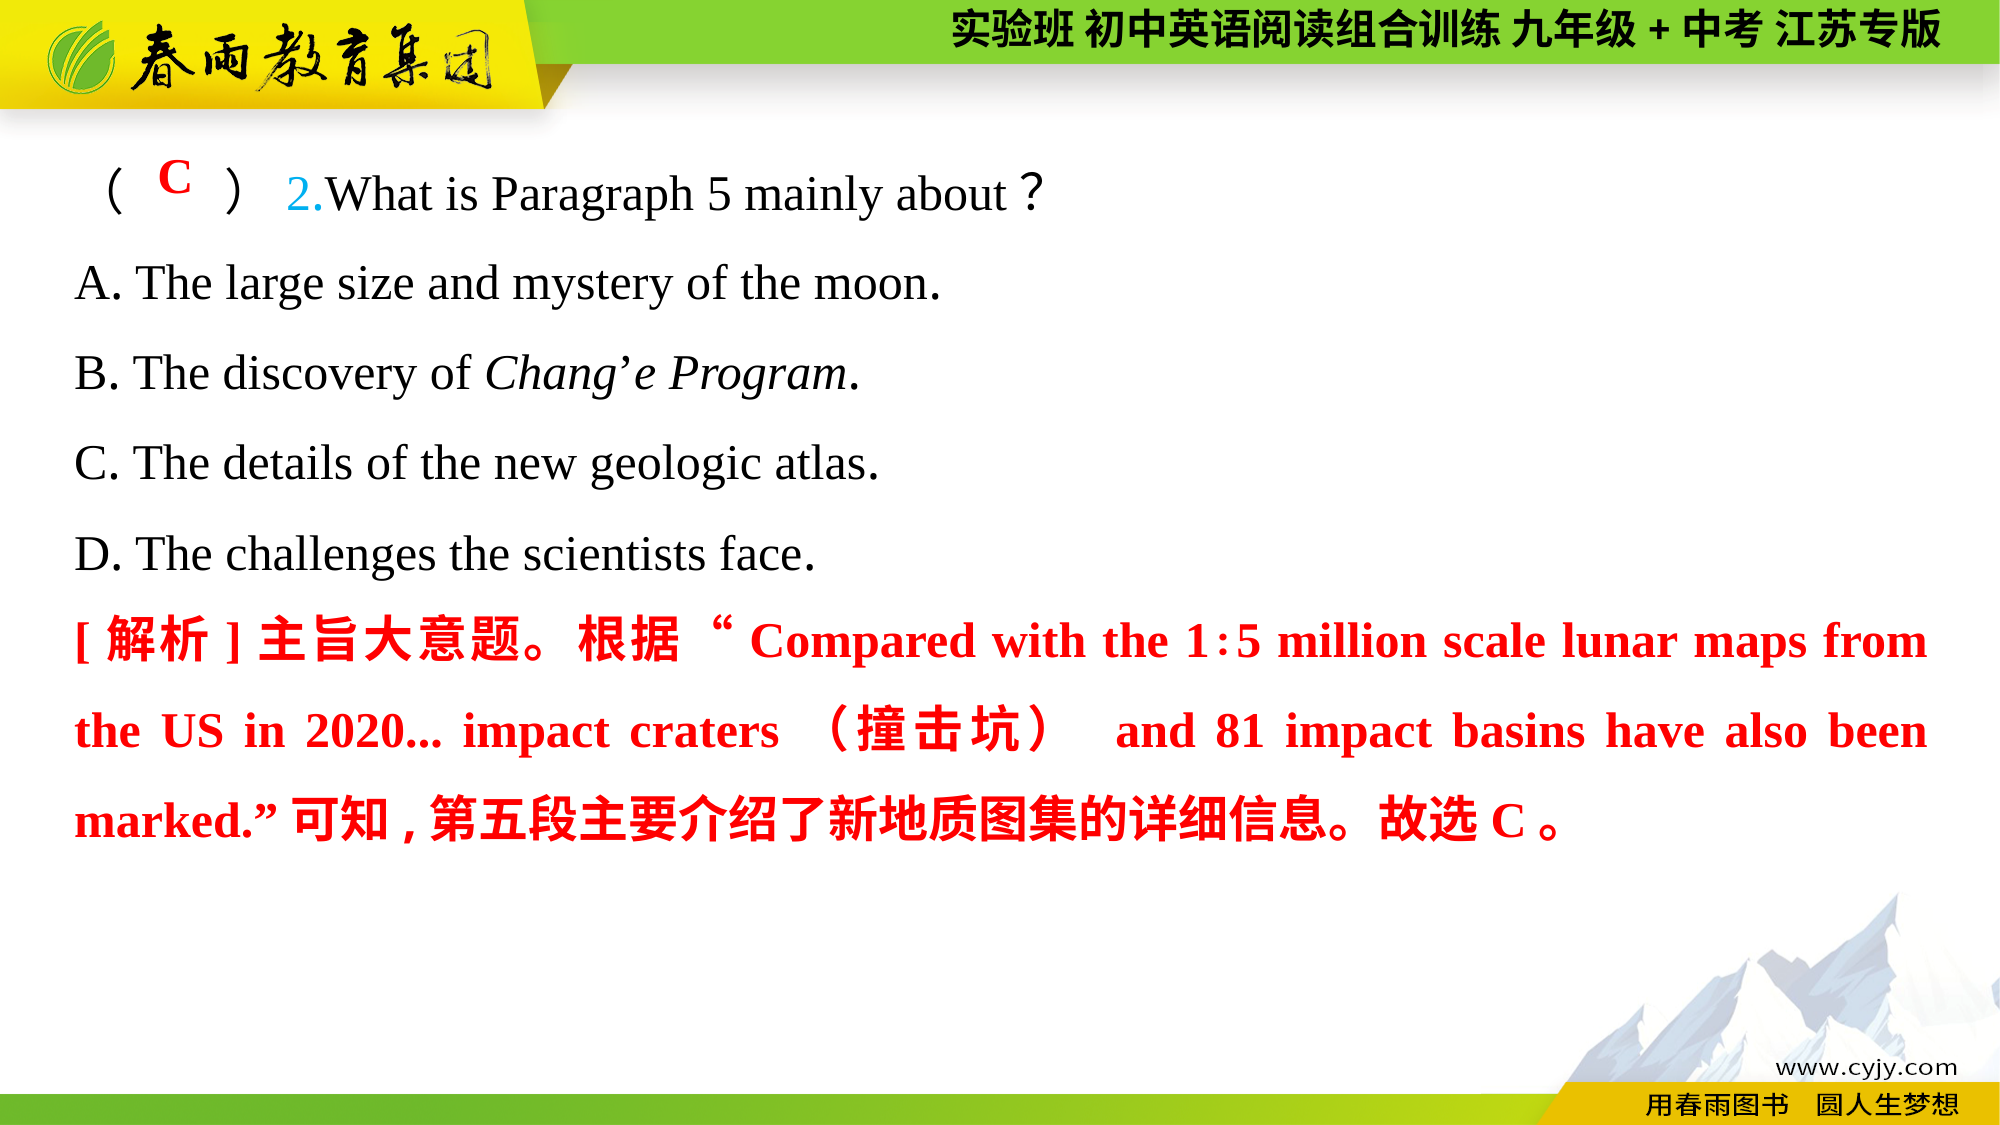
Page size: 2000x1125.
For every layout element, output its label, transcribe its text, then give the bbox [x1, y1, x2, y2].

list （ ）2.What is Paragraph 5 mainly about？ A. The large size and mystery of the moon. B. The discovery of Chang’e Program. C. The details of the new geologic atlas. D. The challenges the scientists face. [59, 122, 1944, 569]
text_box [解析]主旨大意题。根据“Compared with the 1∶5 million scale lunar maps from the US in 2020... impact craters（撞击坑） and 81 impact basins have also been marked.”可知,第五段主要介绍了新地质图集的详细信息。故选C。 [59, 569, 1944, 855]
picture [0, 0, 2000, 1125]
text_box C [142, 136, 209, 211]
